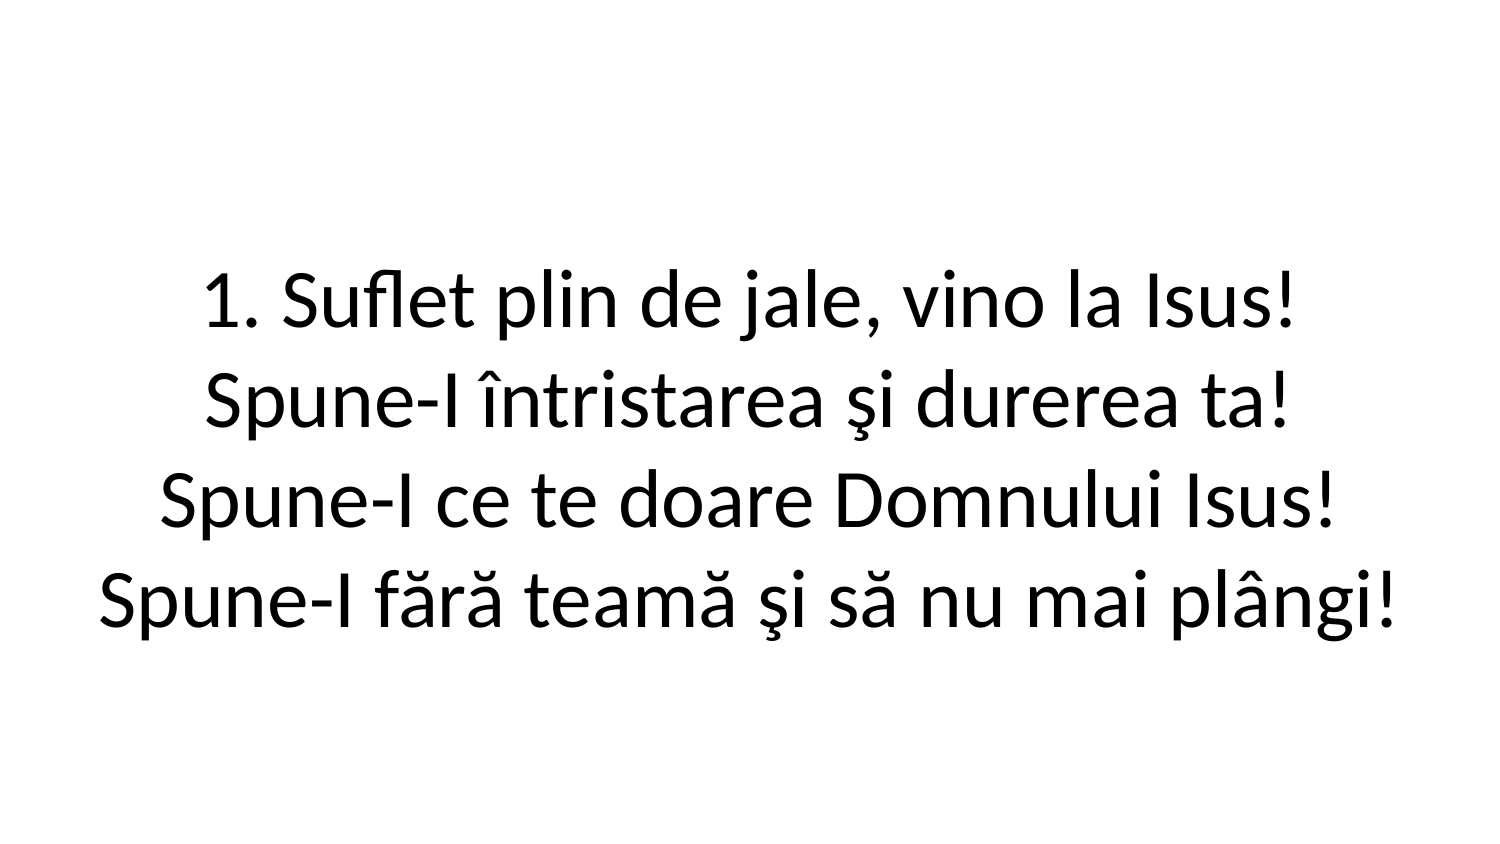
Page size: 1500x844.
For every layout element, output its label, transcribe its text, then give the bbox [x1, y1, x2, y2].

text_box 1. Suflet plin de jale, vino la Isus! Spune-I întristarea şi durerea ta! Spune-I ce te doare Domnului Isus! Spune-I fără teamă şi să nu mai plângi! [83, 192, 1417, 652]
